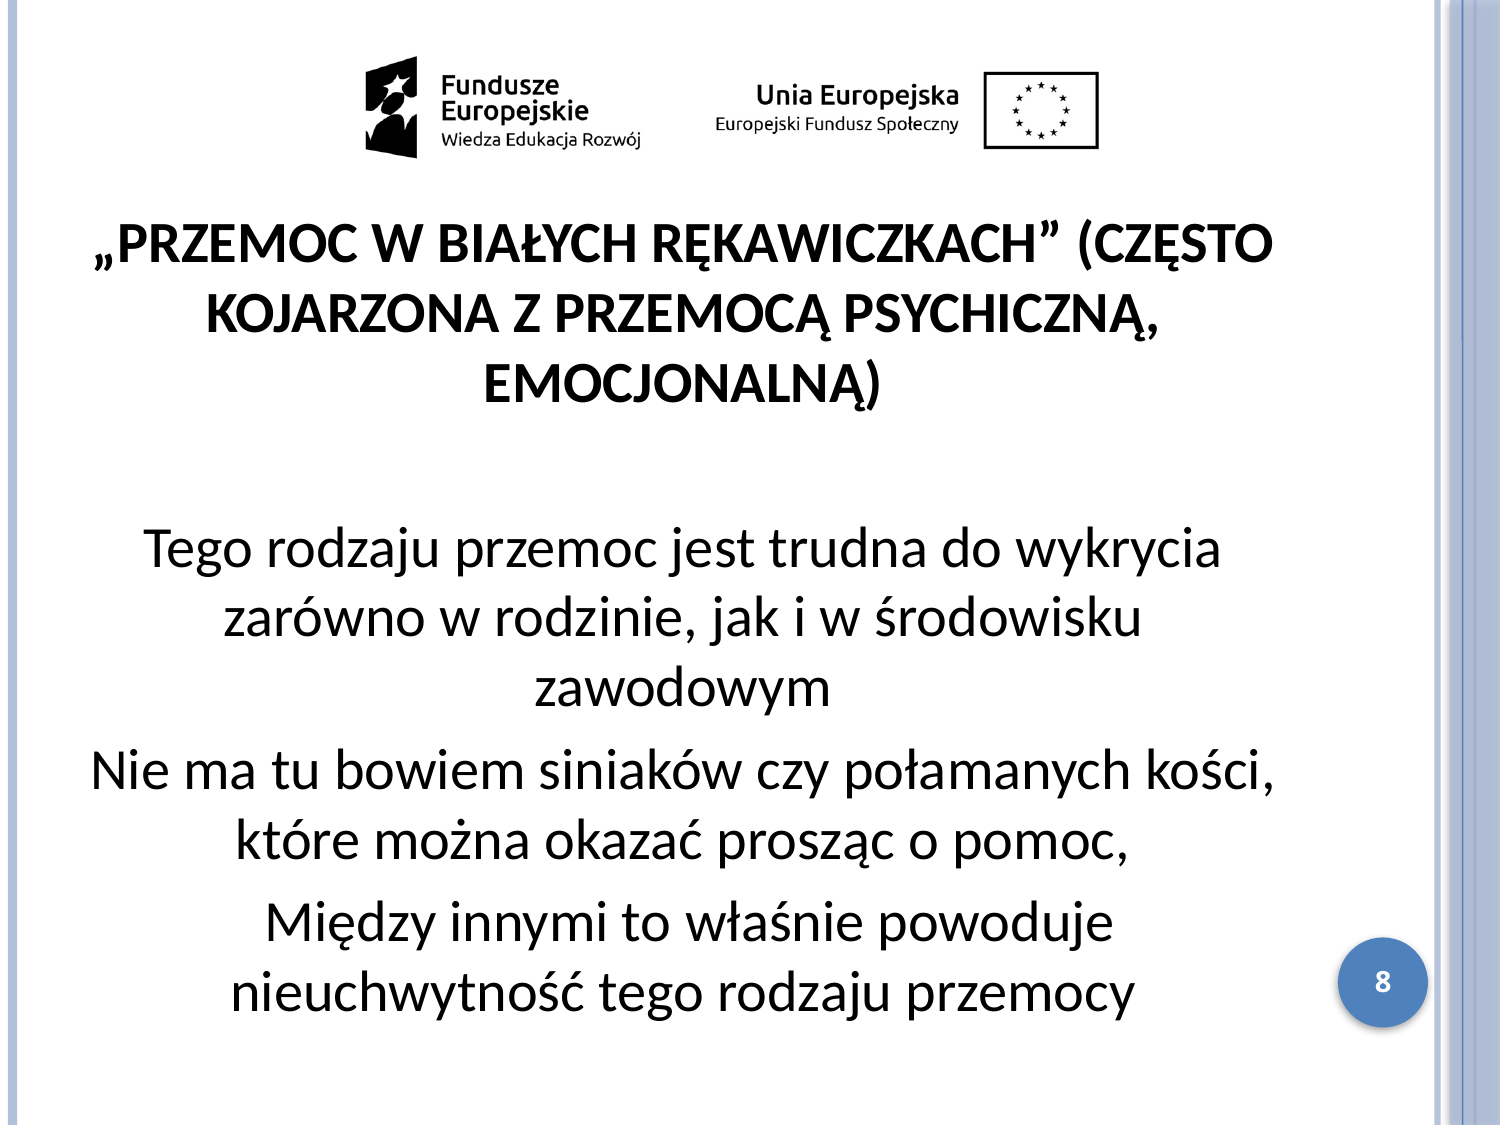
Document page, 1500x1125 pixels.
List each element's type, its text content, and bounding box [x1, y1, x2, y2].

picture [340, 30, 1124, 184]
list „PRZEMOC W BIAŁYCH RĘKAWICZKACH” (CZĘSTO KOJARZONA Z PRZEMOCĄ PSYCHICZNĄ, EMOCJONALNĄ) Tego rodzaju przemoc jest trudna do wykrycia zarówno w rodzinie, jak i w środowisku zawodowym Nie ma tu bowiem siniaków czy połamanych kości, które można okazać prosząc o pomoc, Między innymi to właśnie powoduje nieuchwytność tego rodzaju przemocy [66, 196, 1300, 1062]
slide_number 8 [1333, 940, 1434, 1027]
